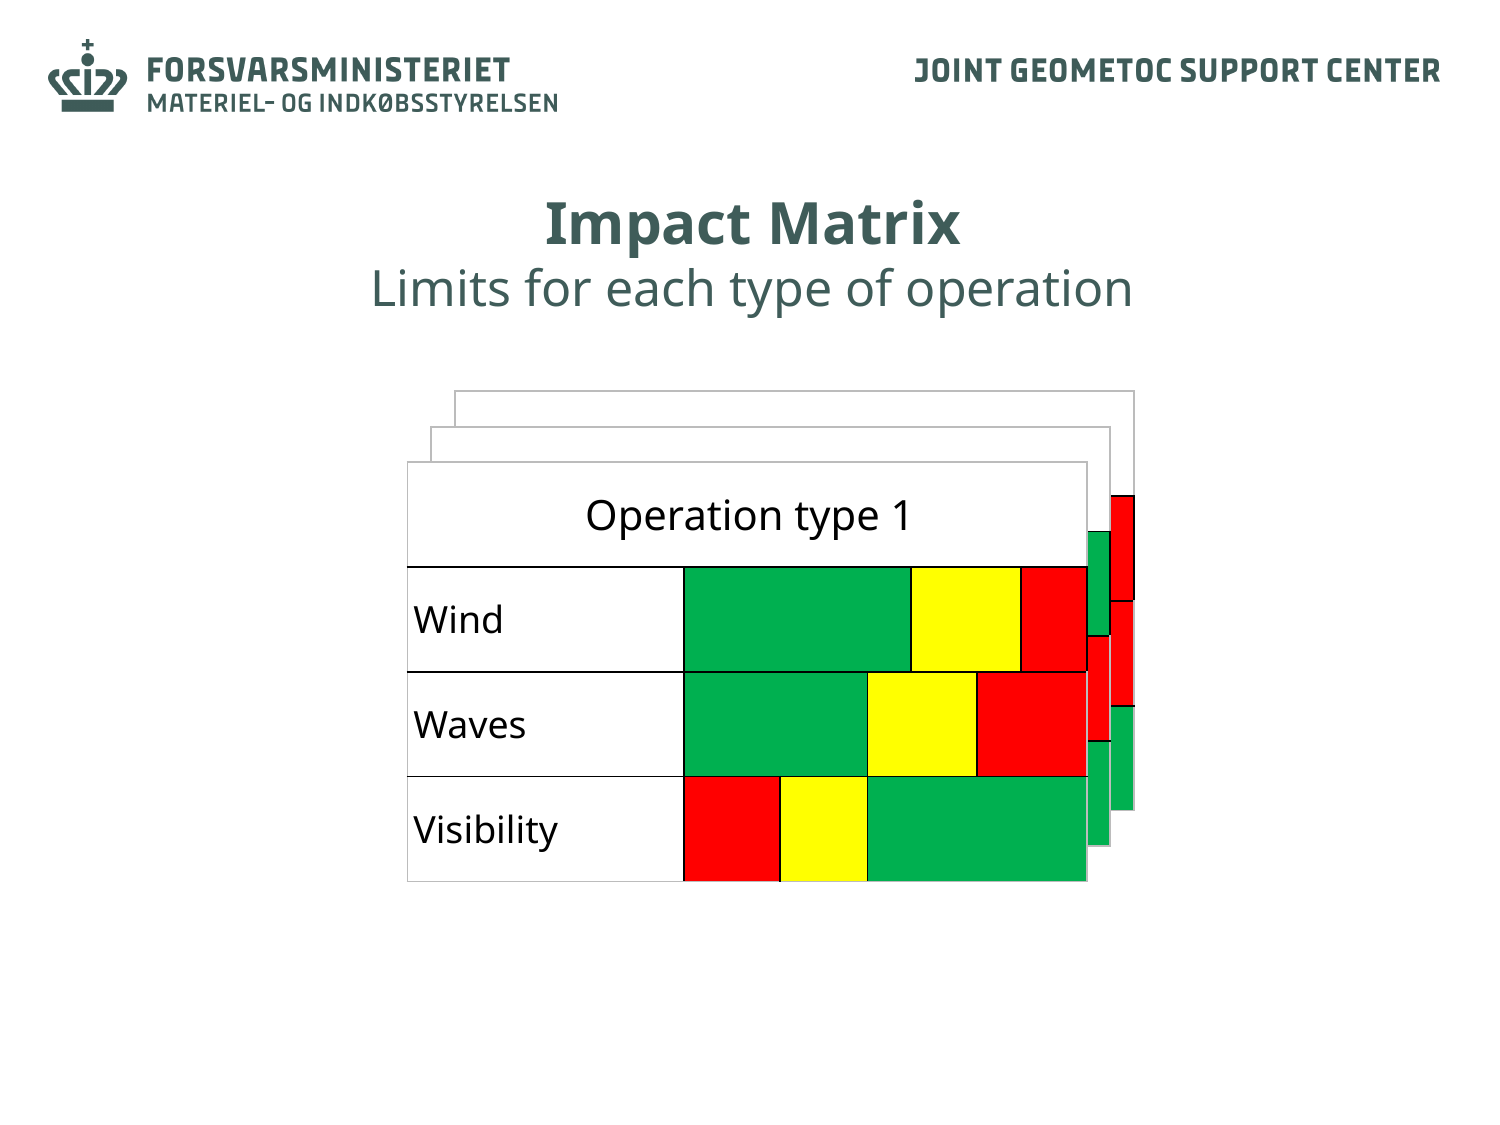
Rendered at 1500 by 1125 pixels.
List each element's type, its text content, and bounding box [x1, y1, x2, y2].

table_cell [1088, 637, 1109, 740]
picture [48, 39, 557, 112]
table_cell [912, 568, 1020, 671]
table_cell Waves [408, 673, 683, 776]
table_header Operation type 2 [432, 428, 1109, 531]
table_cell [1111, 497, 1133, 600]
picture [915, 58, 1440, 82]
table_cell [868, 673, 976, 776]
table_cell [978, 673, 1086, 776]
text_box Impact Matrix Limits for each type of operation [106, 178, 1400, 324]
table_cell Wind [408, 568, 683, 671]
table_cell [685, 777, 779, 881]
table_cell [1088, 532, 1109, 635]
table_cell [1022, 568, 1086, 671]
table_cell [685, 568, 910, 671]
table_cell [1088, 742, 1109, 845]
table_cell [781, 777, 867, 881]
table_cell [1111, 602, 1133, 705]
table_header Operation type 1 [408, 463, 1086, 566]
table_cell Visibility [408, 777, 683, 881]
table_cell [868, 777, 1086, 881]
table_cell [685, 673, 867, 776]
table_header Operation type 3 [456, 392, 1133, 495]
table_cell [1111, 707, 1133, 810]
